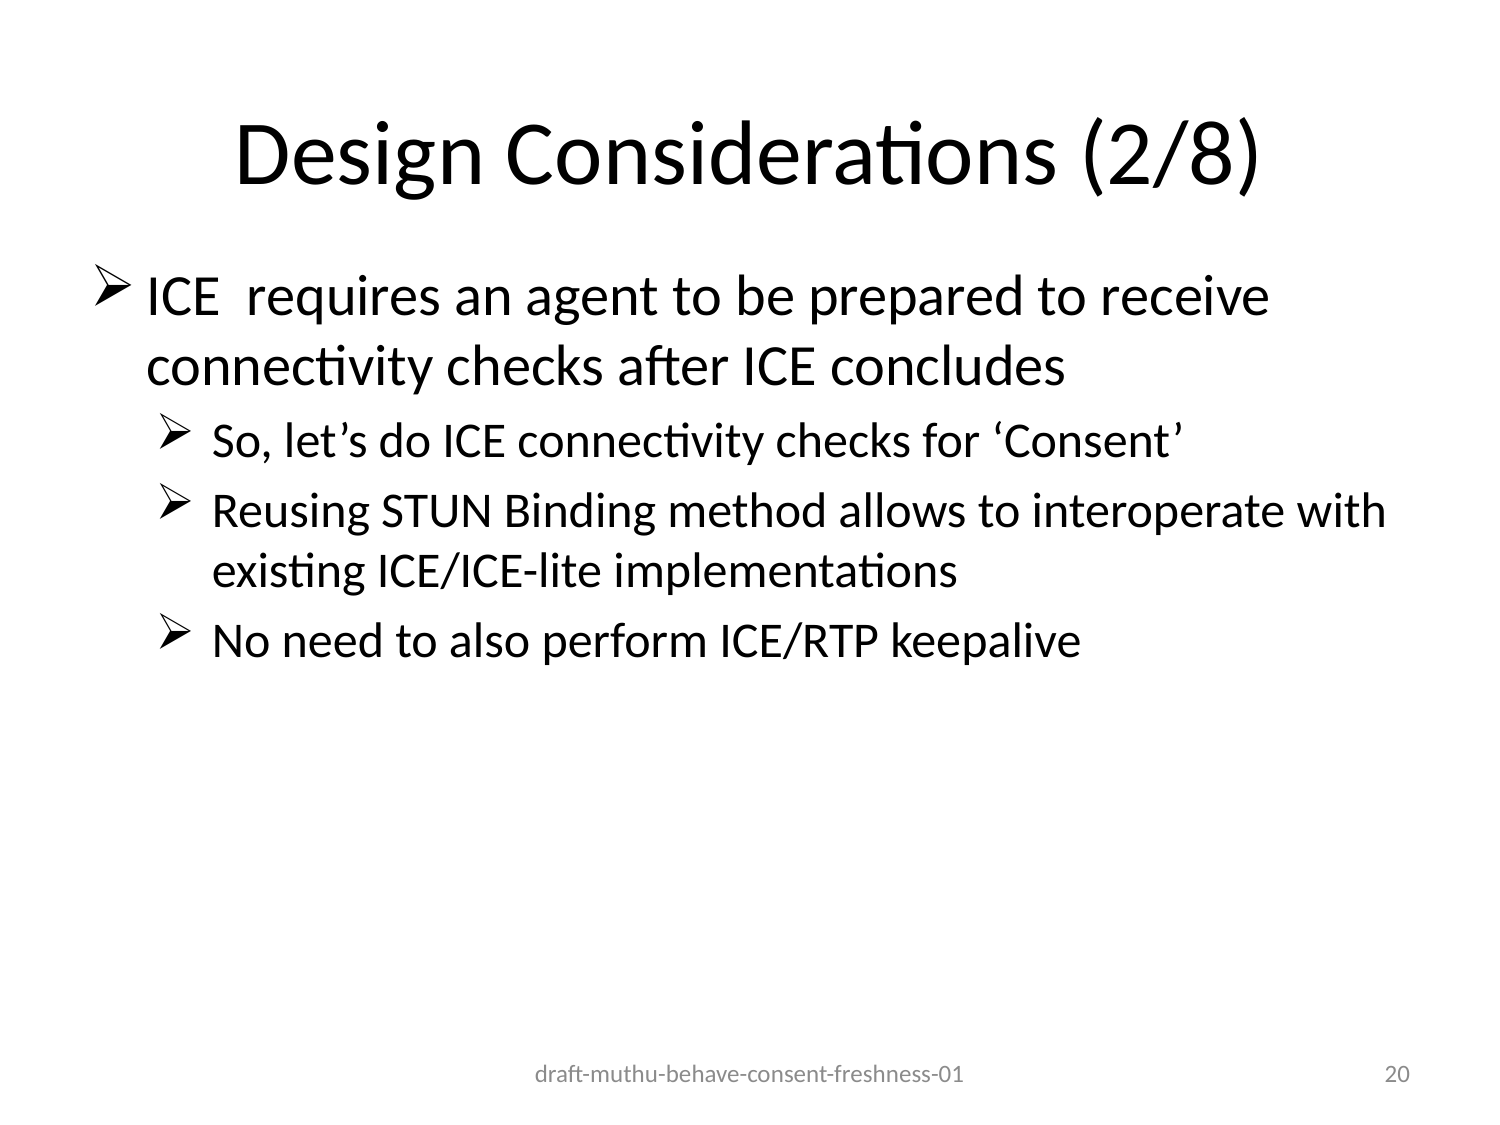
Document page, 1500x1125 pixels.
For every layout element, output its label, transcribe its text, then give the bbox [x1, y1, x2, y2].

list ICE requires an agent to be prepared to receive connectivity checks after ICE concludes So, let’s do ICE connectivity checks for ‘Consent’ Reusing STUN Binding method allows to interoperate with existing ICE/ICE-lite implementations No need to also perform ICE/RTP keepalive [74, 249, 1426, 1051]
title Design Considerations (2/8) [74, 69, 1426, 226]
footer draft-muthu-behave-consent-freshness-01 [512, 1042, 988, 1103]
slide_number 20 [1074, 1042, 1425, 1103]
